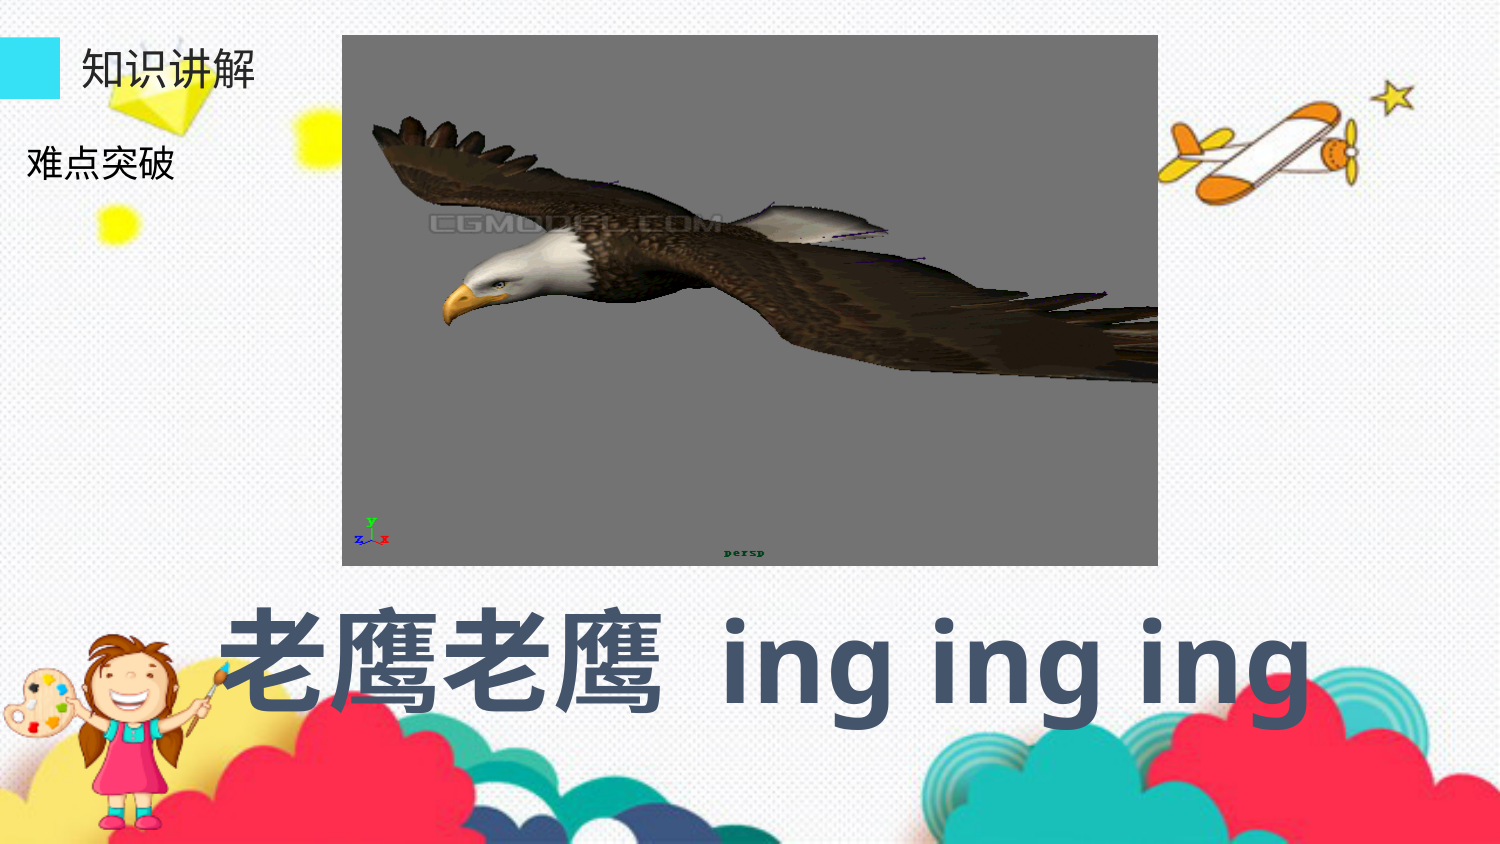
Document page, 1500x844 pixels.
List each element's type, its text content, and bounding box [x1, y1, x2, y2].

picture [0, 0, 1500, 844]
text_box [0, 36, 61, 100]
text_box 老鹰老鹰 inɡ inɡ inɡ [204, 585, 1411, 733]
text_box 难点突破 [14, 111, 221, 191]
text_box 知识讲解 [69, 35, 298, 100]
